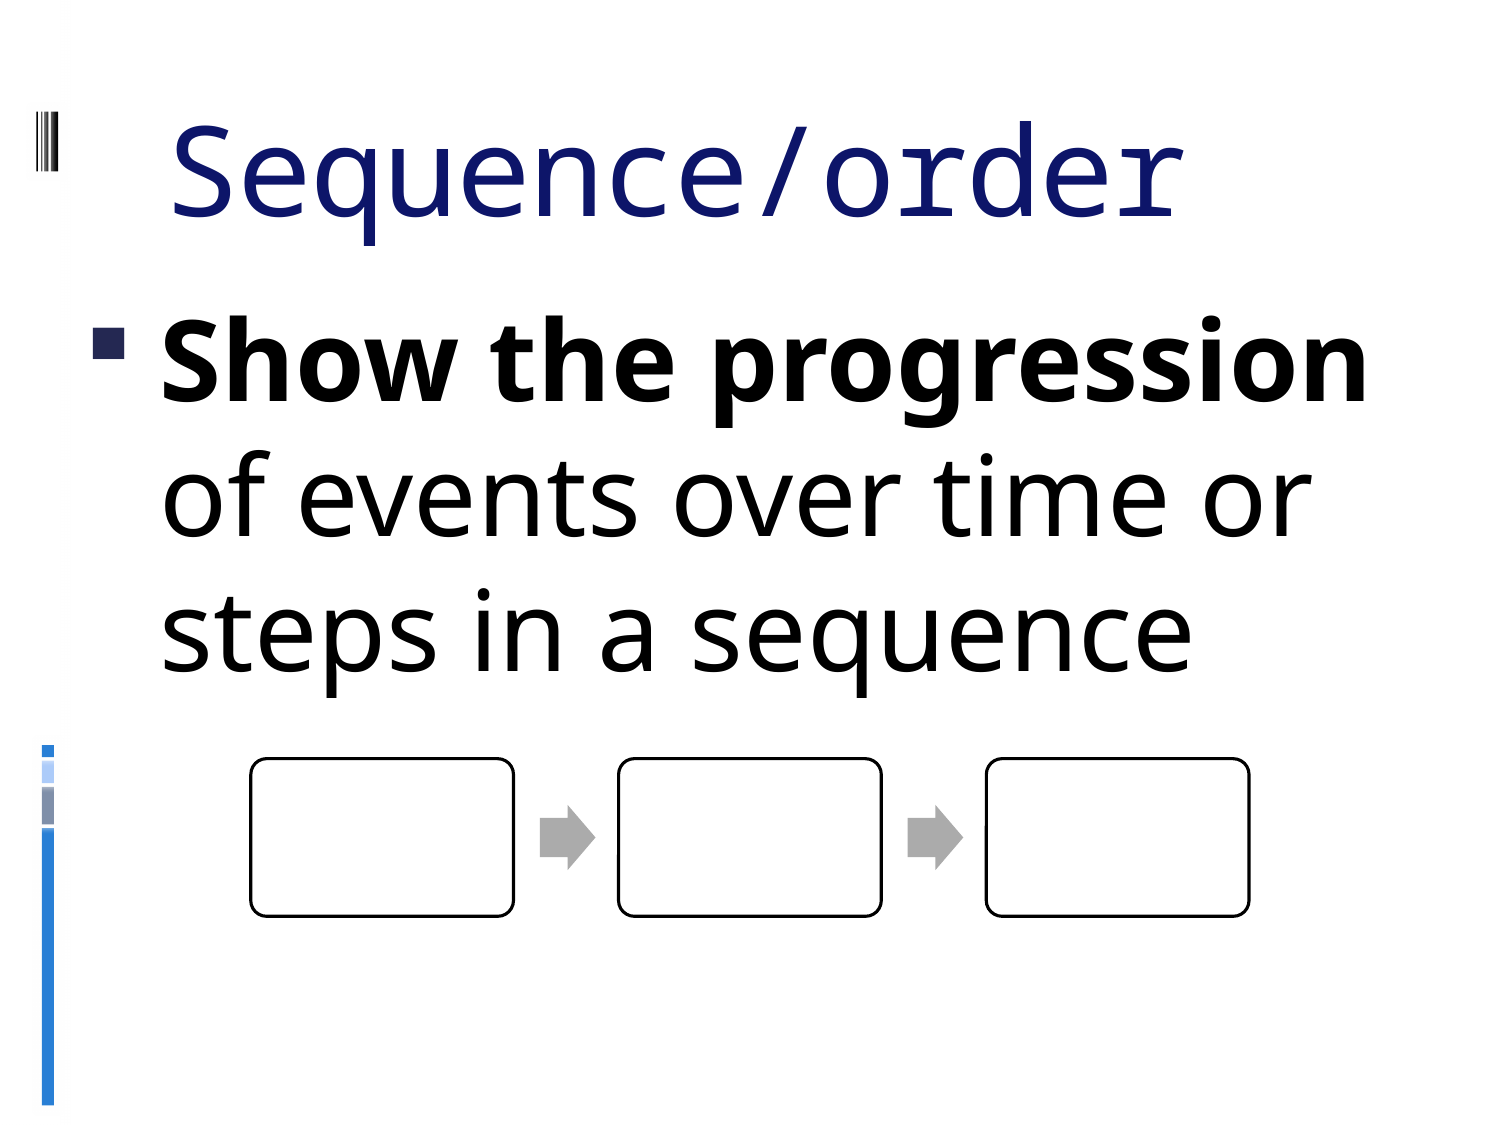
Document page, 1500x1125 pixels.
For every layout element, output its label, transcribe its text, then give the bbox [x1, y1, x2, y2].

title Sequence/order [150, 83, 1425, 234]
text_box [249, 637, 1251, 1038]
list Show the progression of events over time or steps in a sequence [62, 282, 1442, 1075]
